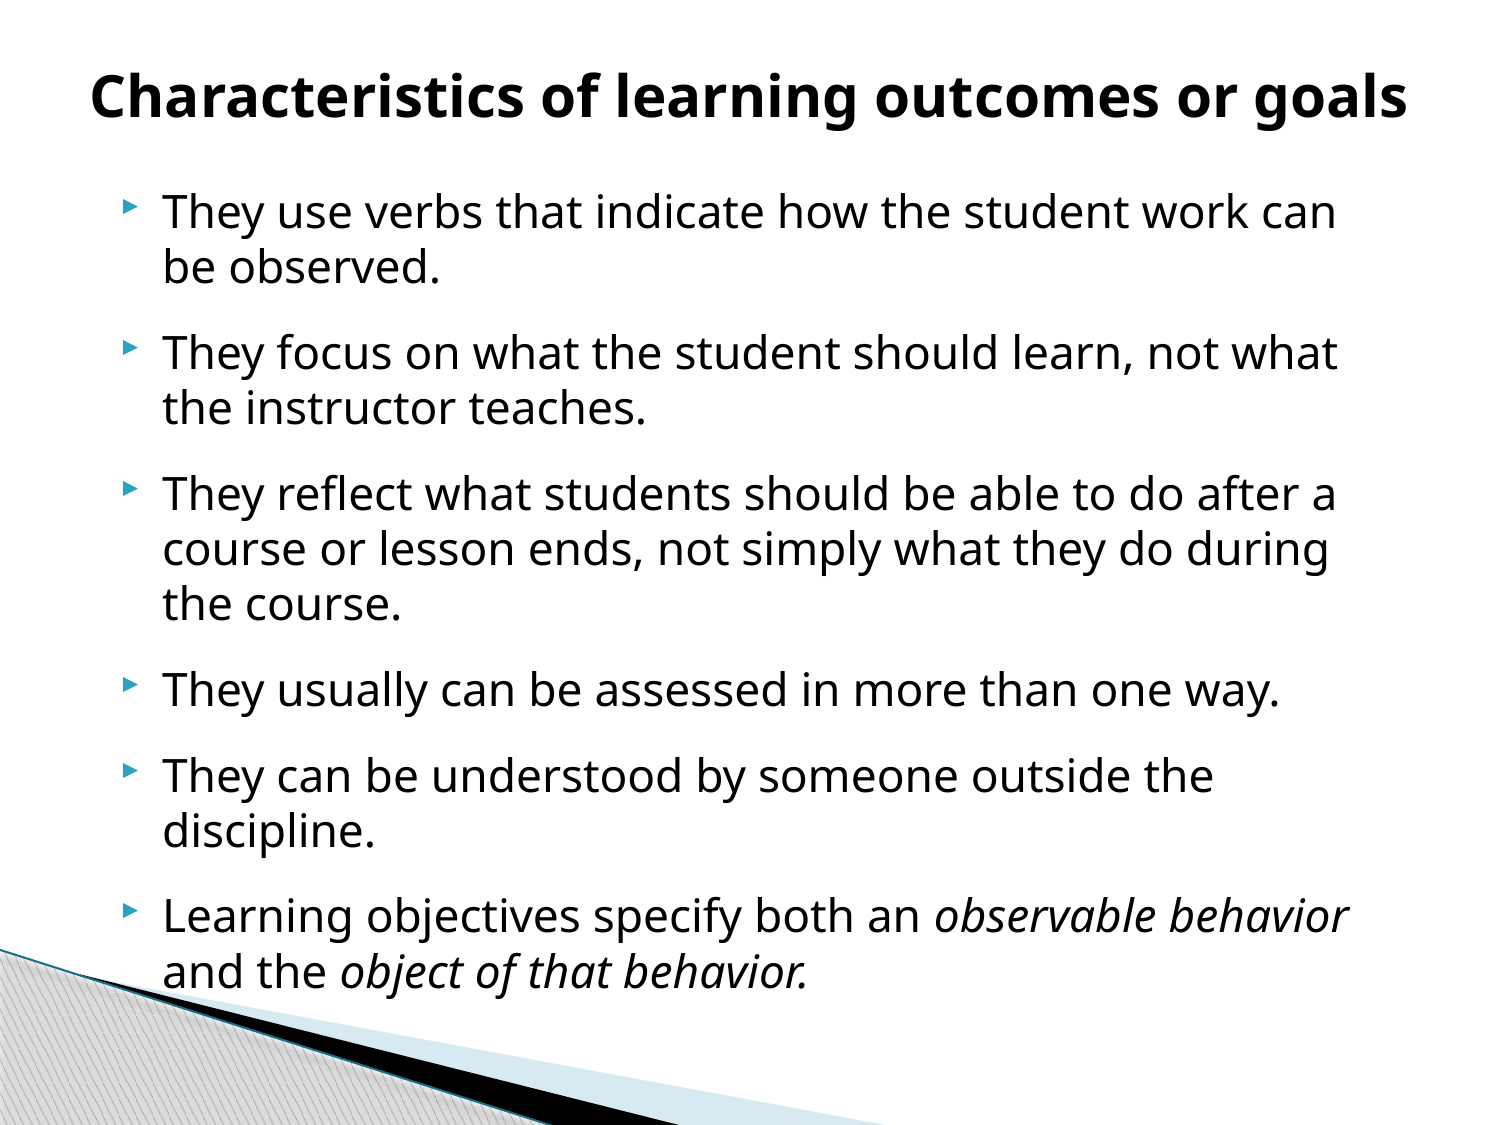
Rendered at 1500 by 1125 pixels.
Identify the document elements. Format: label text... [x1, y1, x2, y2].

title Characteristics of learning outcomes or goals [75, 50, 1425, 138]
list They use verbs that indicate how the student work can be observed. They focus on what the student should learn, not what the instructor teaches. They reflect what students should be able to do after a course or lesson ends, not simply what they do during the course. They usually can be assessed in more than one way. They can be understood by someone outside the discipline. Learning objectives specify both an observable behavior and the object of that behavior. [87, 174, 1388, 1005]
